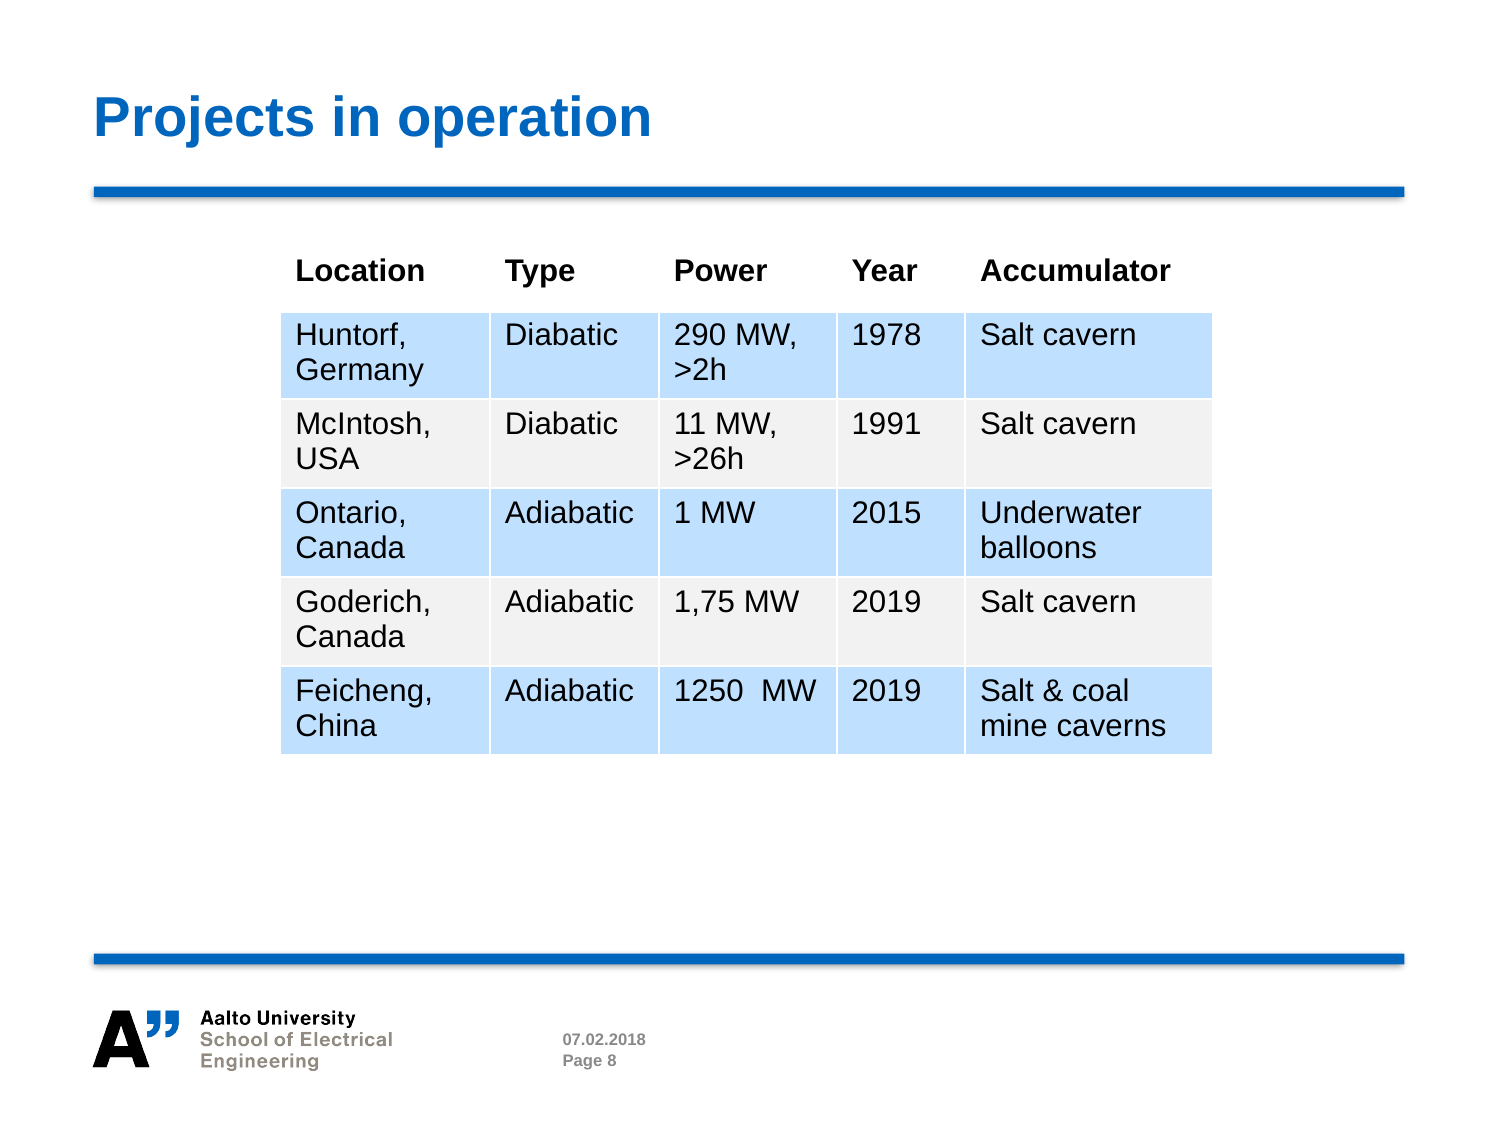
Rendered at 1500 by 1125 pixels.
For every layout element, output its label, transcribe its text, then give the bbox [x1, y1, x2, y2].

table_cell 2019 [838, 578, 964, 665]
table_cell Salt cavern [966, 313, 1212, 398]
table_cell Huntorf, Germany [281, 313, 489, 398]
table_cell Adiabatic [491, 667, 658, 754]
table_cell Adiabatic [491, 578, 658, 665]
table_cell Salt cavern [966, 578, 1212, 665]
table_cell Salt & coal mine caverns [966, 667, 1212, 754]
title Projects in operation [93, 80, 1369, 228]
table_cell Diabatic [491, 313, 658, 398]
table_cell 1978 [838, 313, 964, 398]
table_cell Ontario, Canada [281, 489, 489, 576]
table_cell 1250 MW [660, 667, 836, 754]
table_cell Adiabatic [491, 489, 658, 576]
table_cell 1 MW [660, 489, 836, 576]
table_cell 290 MW, >2h [660, 313, 836, 398]
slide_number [562, 1029, 816, 1050]
table_cell Feicheng, China [281, 667, 489, 754]
table_cell 2015 [838, 489, 964, 576]
table_header Location [281, 247, 489, 307]
table_cell 1991 [838, 400, 964, 487]
table_cell 2019 [838, 667, 964, 754]
table_cell Goderich, Canada [281, 578, 489, 665]
table_header Type [491, 247, 658, 307]
picture [35, 953, 449, 1125]
table_cell 11 MW, >26h [660, 400, 836, 487]
slide_number Page 8 [562, 1050, 816, 1071]
table_cell McIntosh, USA [281, 400, 489, 487]
table_header Accumulator [966, 247, 1212, 307]
table_cell Underwater balloons [966, 489, 1212, 576]
table_cell Diabatic [491, 400, 658, 487]
table_header Year [838, 247, 964, 307]
table_cell Salt cavern [966, 400, 1212, 487]
table_cell 1,75 MW [660, 578, 836, 665]
table_header Power [660, 247, 836, 307]
